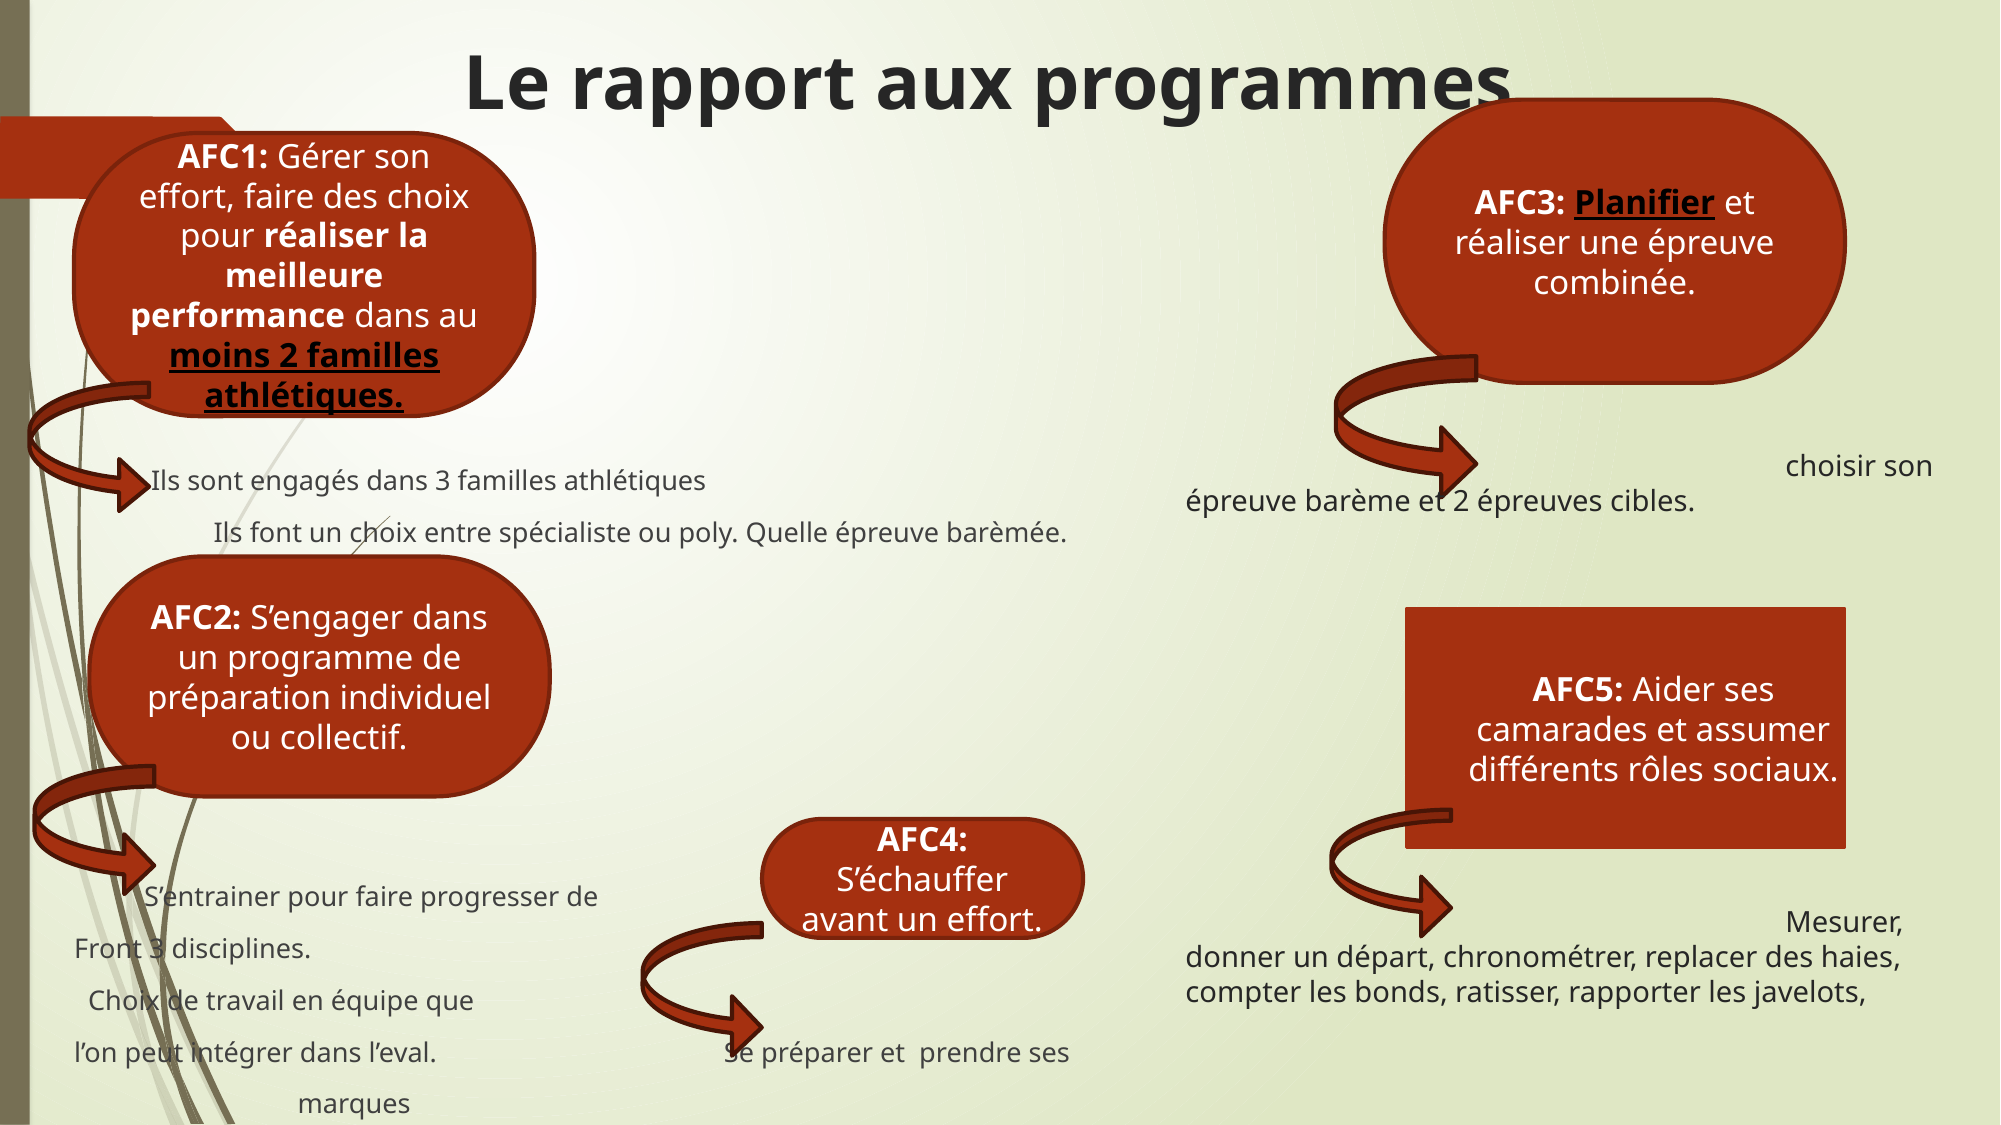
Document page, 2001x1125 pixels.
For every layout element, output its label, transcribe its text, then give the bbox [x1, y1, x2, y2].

text_box AFC1: Gérer son effort, faire des choix pour réaliser la meilleure performance dans au moins 2 familles athlétiques. [71, 130, 537, 419]
text_box [32, 763, 157, 896]
text_box AFC4: S’échauffer avant un effort. [759, 816, 1086, 940]
text_box choisir son épreuve barème et 2 épreuves cibles. Mesurer, donner un départ, chronométrer, replacer des haies, compter les bonds, ratisser, rapporter les javelots, [1170, 334, 1997, 1125]
title Le rapport aux programmes [463, 34, 1926, 133]
text_box [27, 380, 152, 513]
list Ils sont engagés dans 3 familles athlétiques Ils font un choix entre spécialiste ou poly. Quelle épreuve barèmée. S’entrainer pour faire progresser de Front 3 disciplines. Choix de travail en équipe que l’on peut intégrer dans l’eval. Se préparer et prendre ses marques [74, 350, 1170, 1125]
text_box AFC3: Planifier et réaliser une épreuve combinée. [1382, 97, 1848, 334]
text_box [640, 920, 764, 1058]
text_box AFC2: S’engager dans un programme de préparation individuel ou collectif. [87, 554, 552, 799]
